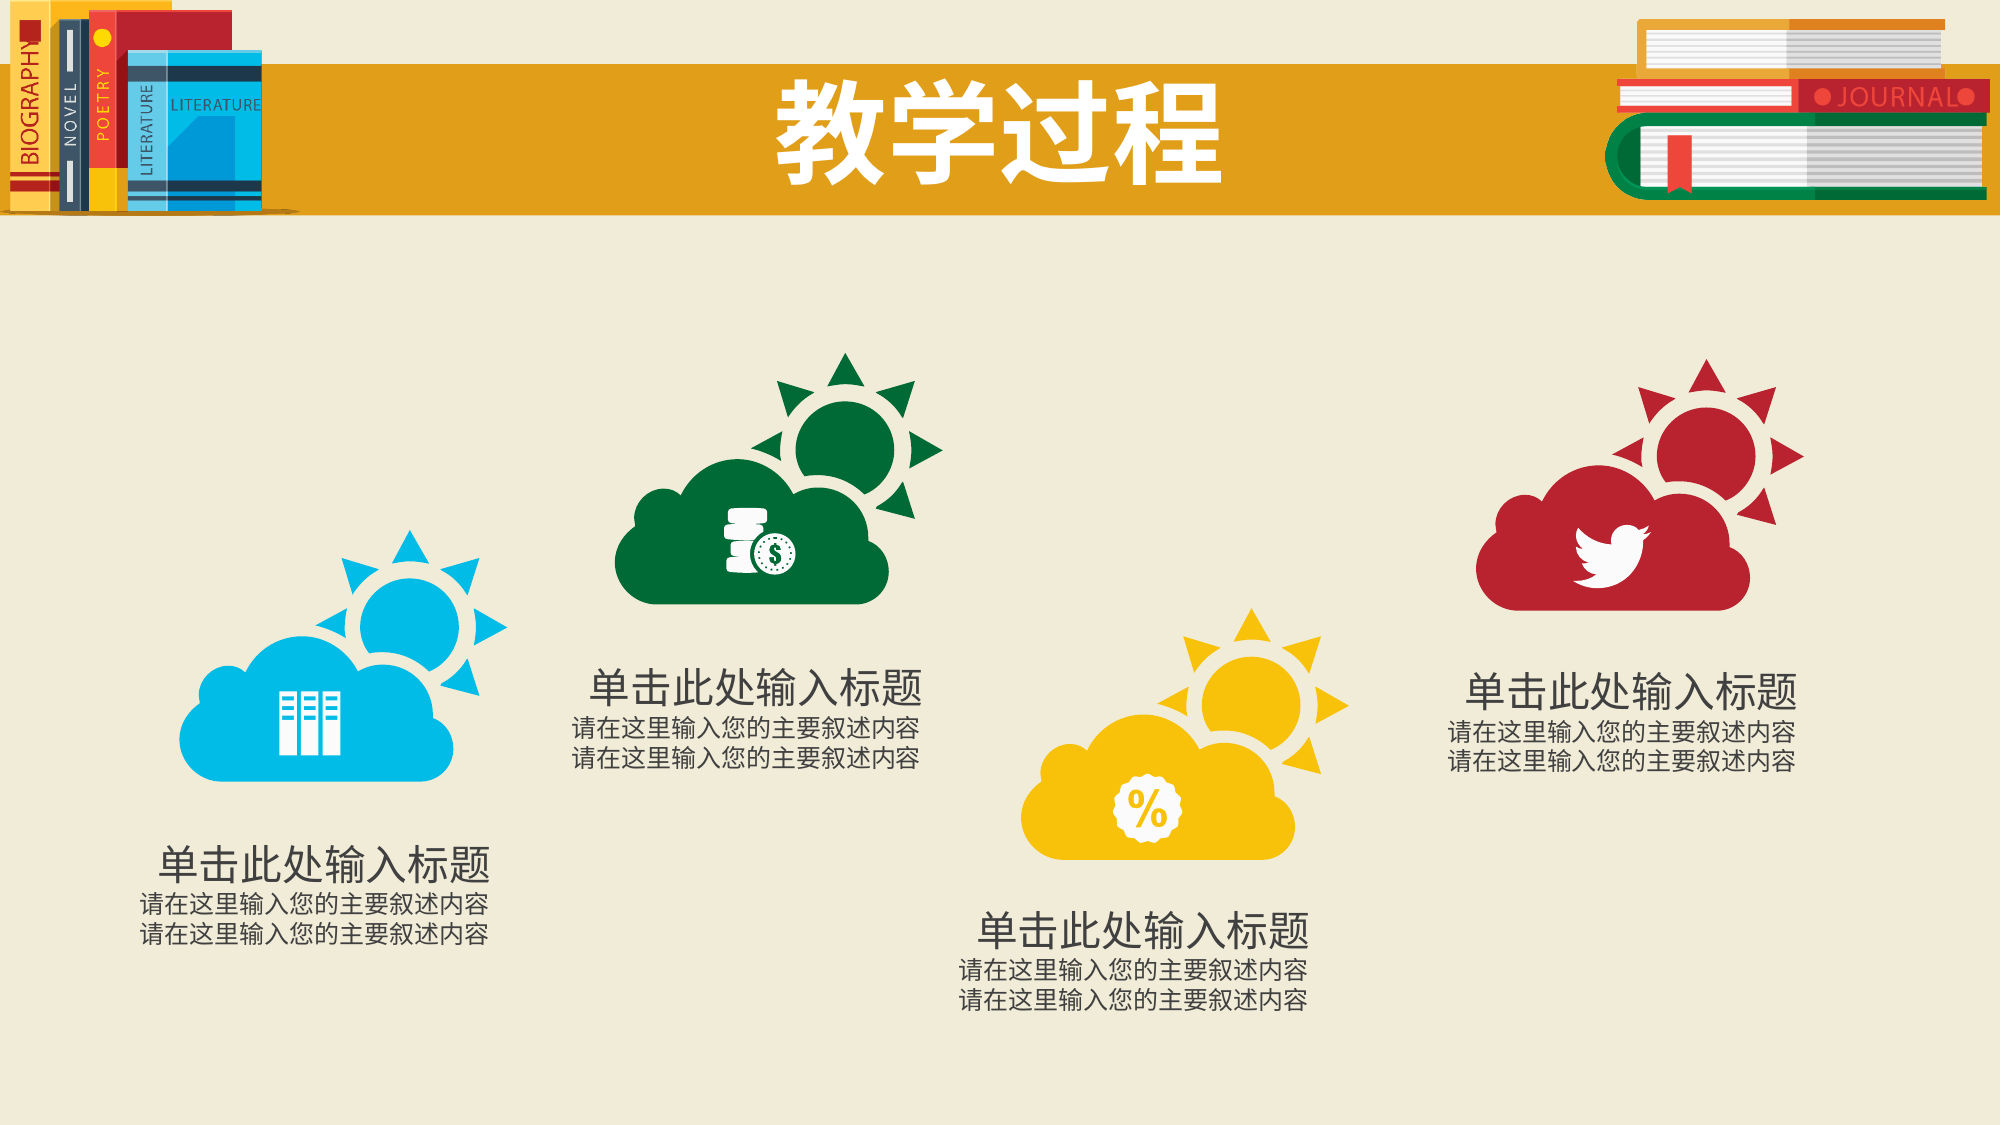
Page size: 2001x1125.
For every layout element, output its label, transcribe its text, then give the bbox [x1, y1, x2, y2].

text_box 教学过程 [610, 55, 1390, 206]
text_box [0, 63, 2000, 217]
text_box 单击此处输入标题 请在这里输入您的主要叙述内容 请在这里输入您的主要叙述内容 [1432, 658, 1814, 864]
picture [0, 0, 300, 216]
text_box 单击此处输入标题 请在这里输入您的主要叙述内容 请在这里输入您的主要叙述内容 [556, 654, 938, 860]
text_box 单击此处输入标题 请在这里输入您的主要叙述内容 请在这里输入您的主要叙述内容 [943, 897, 1326, 1102]
picture [1605, 19, 1990, 200]
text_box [614, 352, 943, 605]
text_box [1020, 608, 1349, 860]
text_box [179, 529, 508, 782]
text_box 单击此处输入标题 请在这里输入您的主要叙述内容 请在这里输入您的主要叙述内容 [124, 831, 507, 1037]
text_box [1475, 359, 1804, 611]
